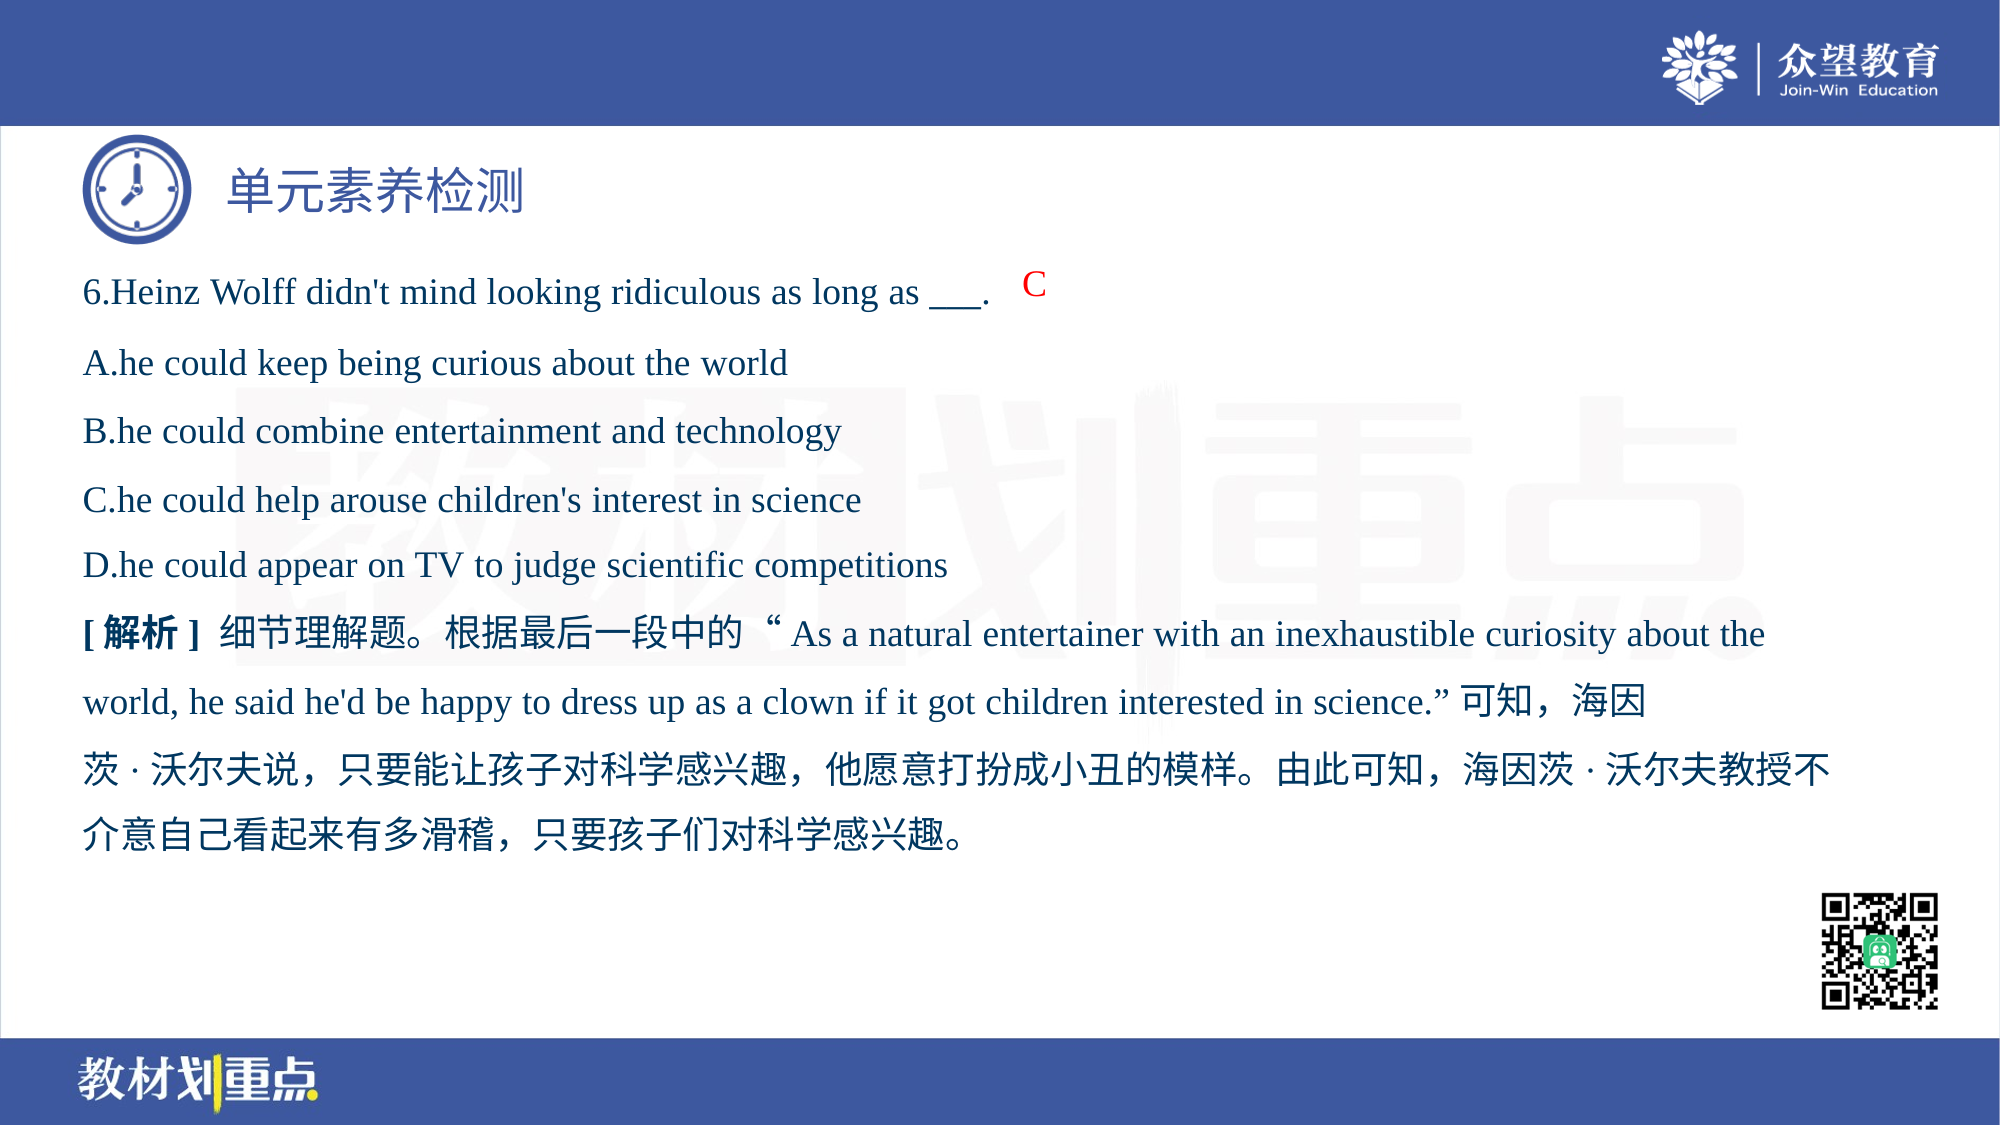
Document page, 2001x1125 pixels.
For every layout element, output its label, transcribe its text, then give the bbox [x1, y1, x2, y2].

picture [0, 0, 2000, 1125]
text_box 6.Heinz Wolff didn't mind looking ridiculous as long as ___. [82, 247, 1817, 306]
text_box A.he could keep being curious about the world B.he could combine entertainment and technology C.he could help arouse children's interest in science D.he could appear on TV to judge scientific competitions [82, 313, 1817, 578]
text_box [解析] 细节理解题。根据最后一段中的“As a natural entertainer with an inexhaustible curiosity about the world, he said he'd be happy to dress up as a clown if it got children interested in science.”可知，海因 茨·沃尔夫说，只要能让孩子对科学感兴趣，他愿意打扮成小丑的模样。由此可知，海因茨·沃尔夫教授不 介意自己看起来有多滑稽，只要孩子们对科学感兴趣。 [82, 584, 1817, 850]
text_box C [1008, 238, 1061, 298]
